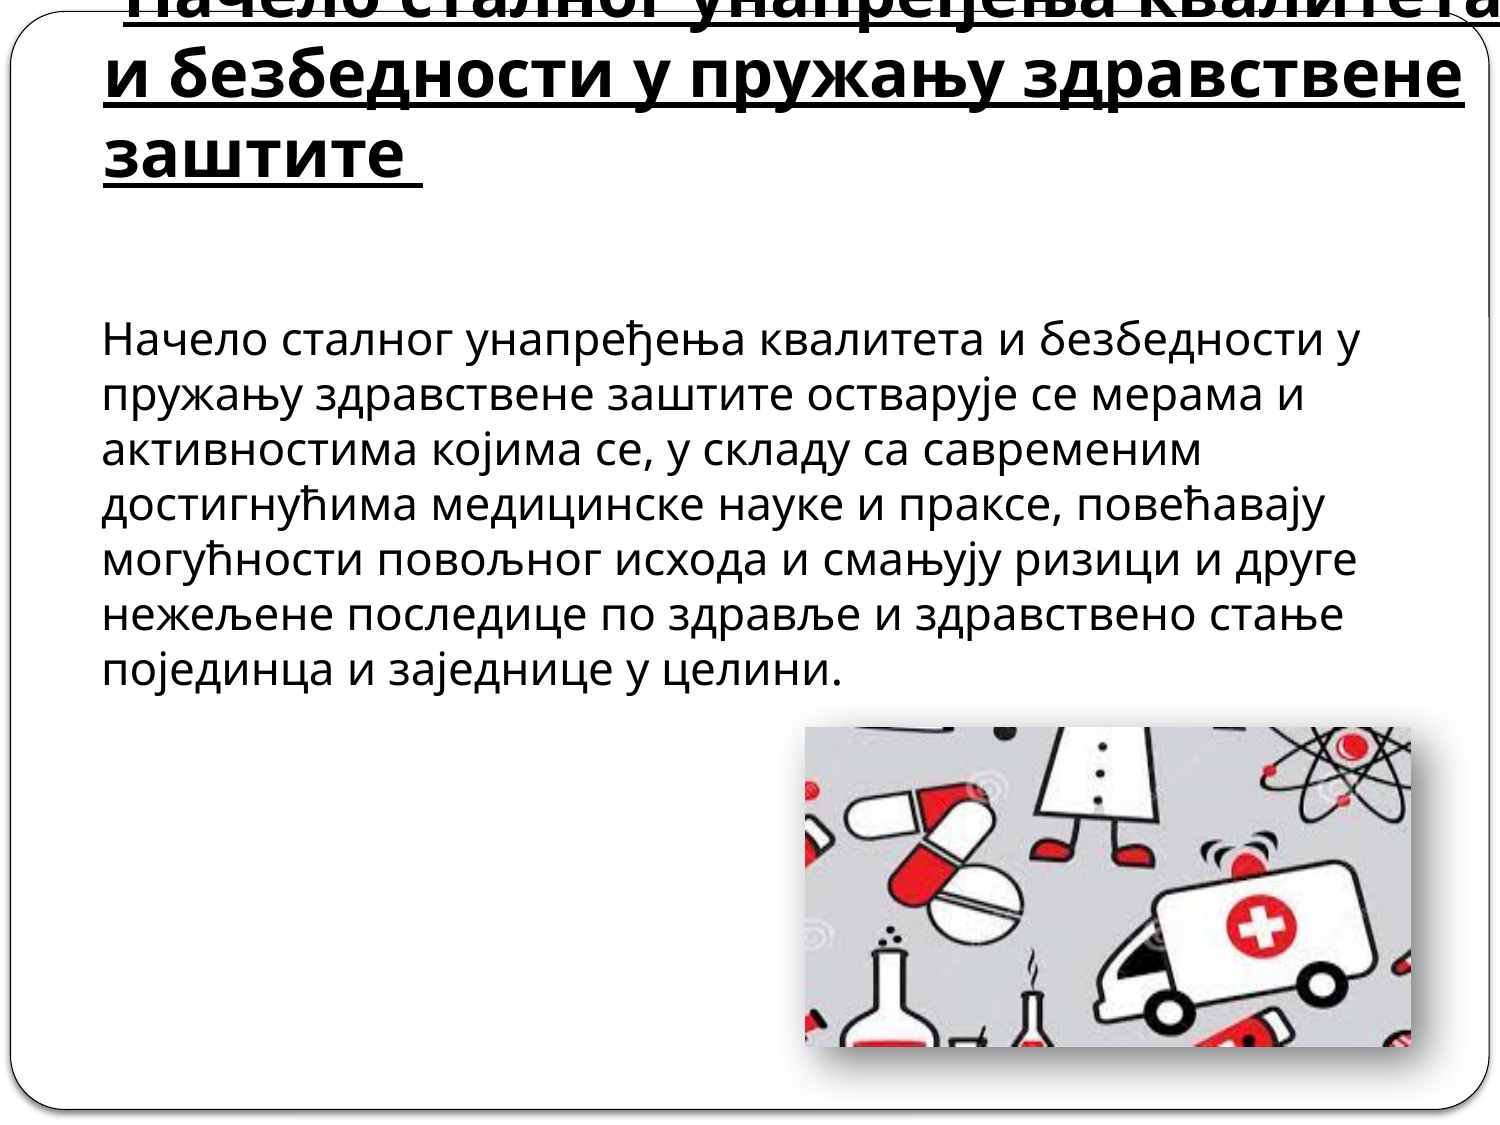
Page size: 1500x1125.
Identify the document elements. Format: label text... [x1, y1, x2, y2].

list Начело сталног унапређења квалитета и безбедности у пружању здравствене заштите остварује се мерама и активностима којима се, у складу са савременим достигнућима медицинске науке и праксе, повећавају могућности повољног исхода и смањују ризици и друге нежељене последице по здравље и здравствено стање појединца и заједнице у целини. [41, 302, 1471, 1046]
picture [805, 727, 1411, 1048]
title Начело сталног унапређења квалитета и безбедности у пружању здравствене заштите [53, 42, 1500, 206]
